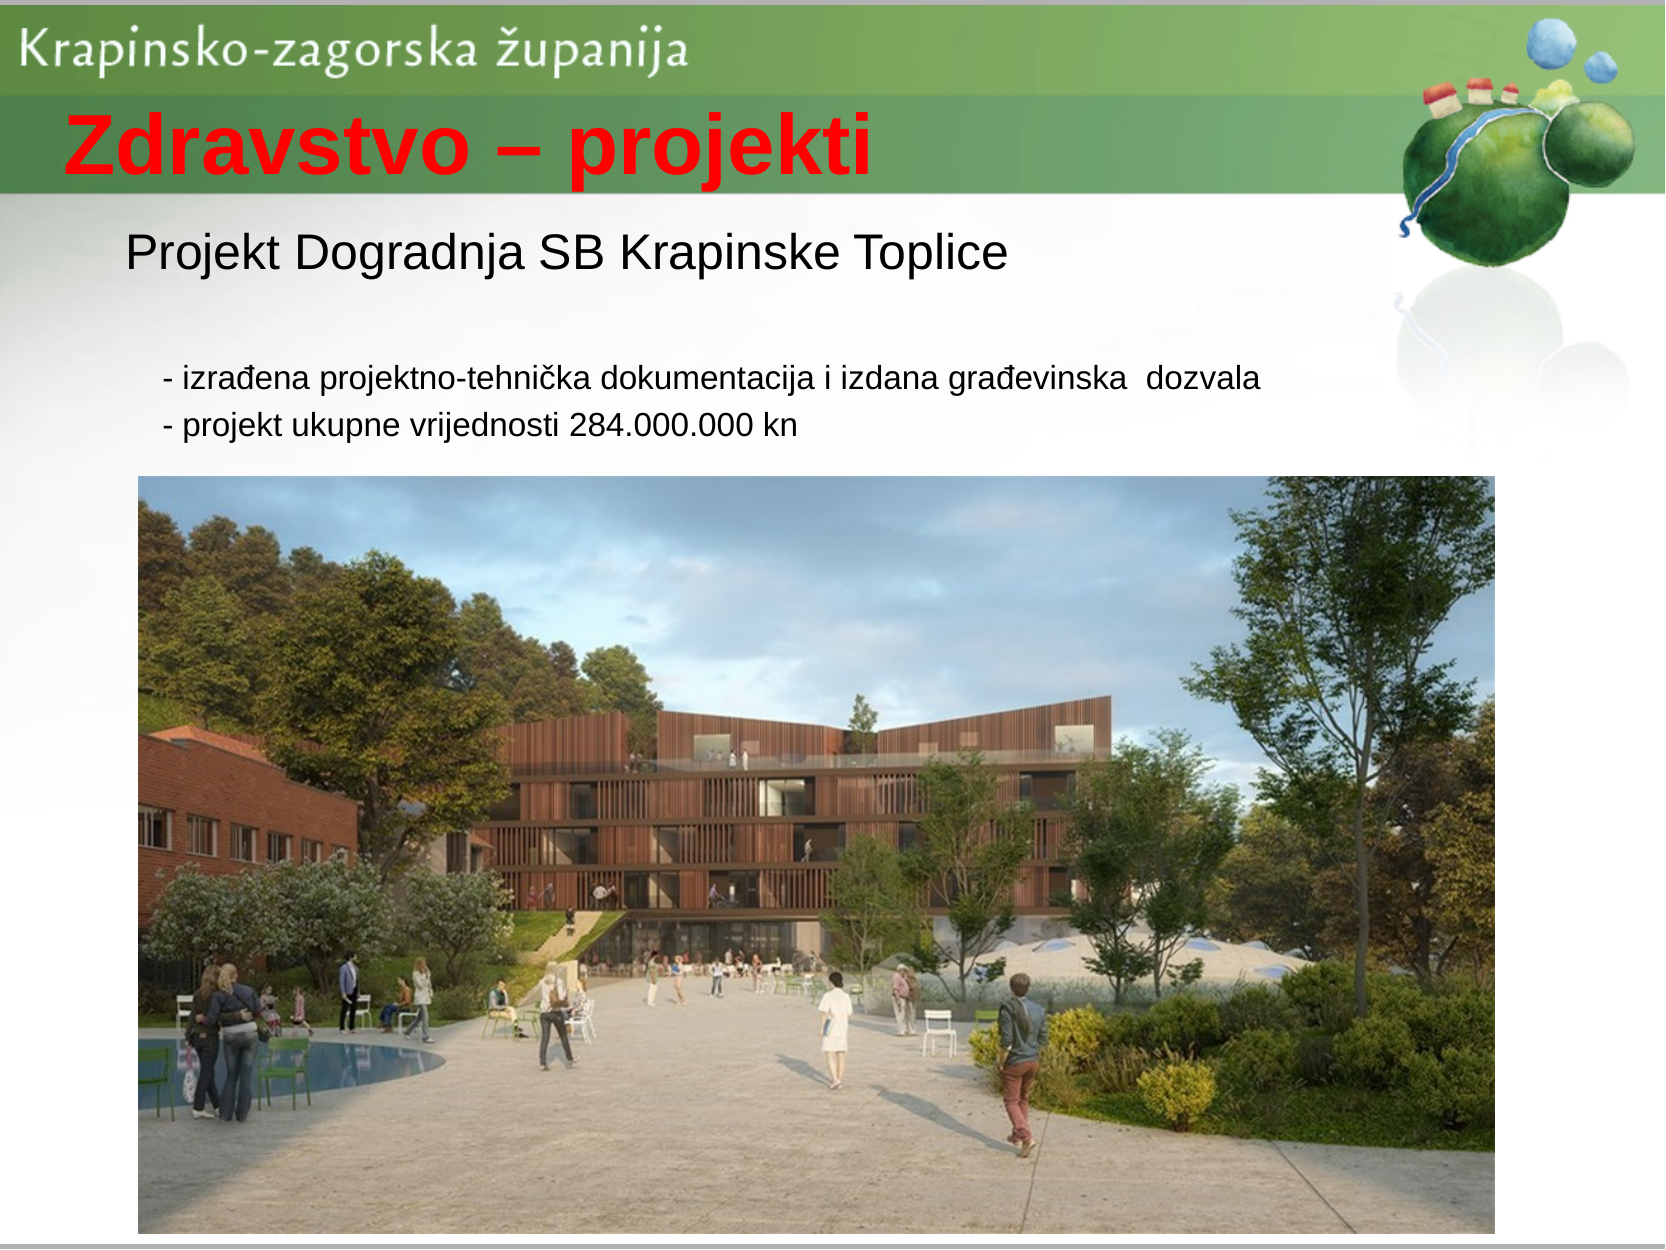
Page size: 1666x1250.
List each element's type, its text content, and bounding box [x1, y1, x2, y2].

title Zdravstvo – projekti [48, 81, 1465, 196]
picture [0, 5, 1666, 1244]
subtitle Projekt Dogradnja SB Krapinske Toplice - izrađena projektno-tehnička dokumentacija i izdana građevinska dozvala - projekt ukupne vrijednosti 284.000.000 kn [108, 211, 1524, 1069]
